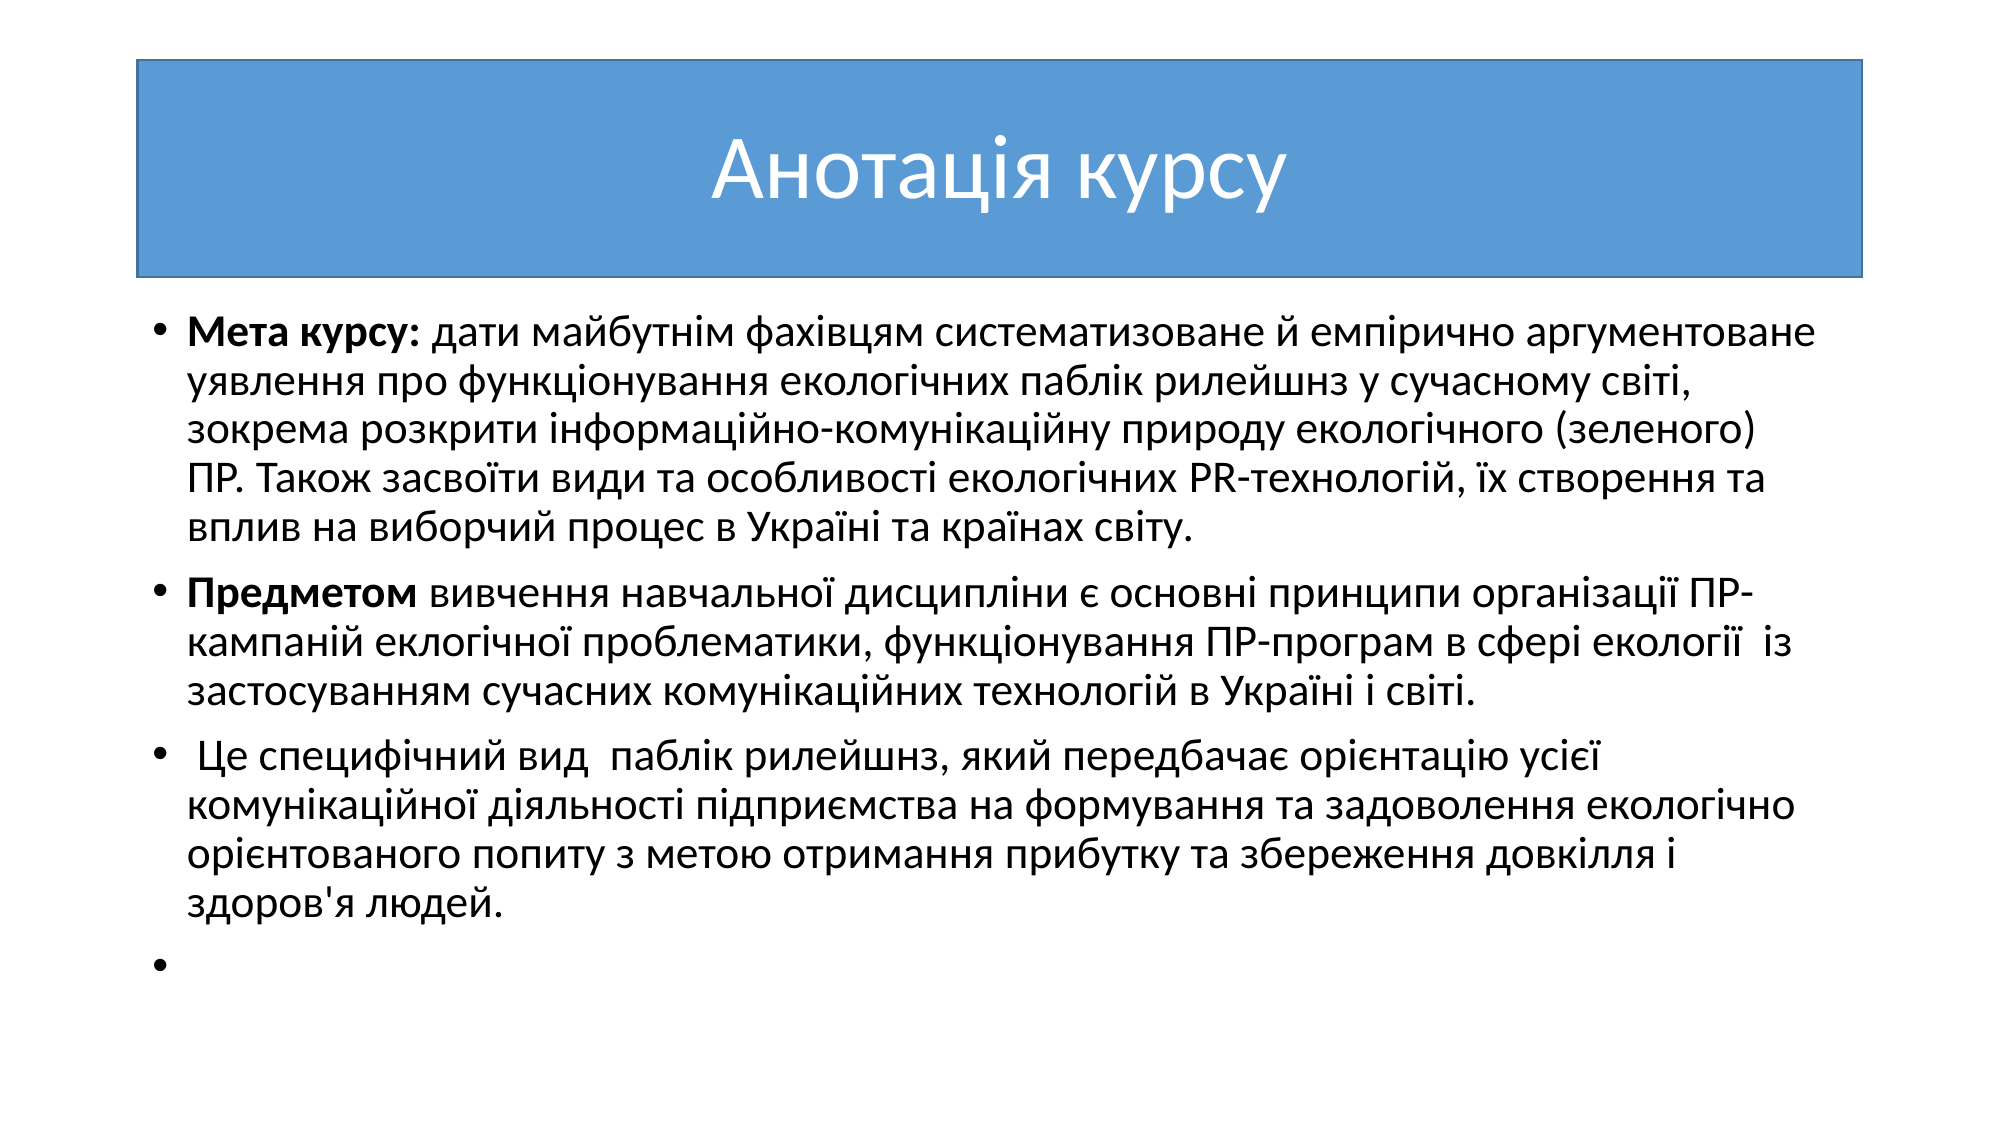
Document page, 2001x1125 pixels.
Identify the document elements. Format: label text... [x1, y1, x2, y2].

list Мета курсу: дати майбутнім фахівцям систематизоване й емпірично аргументоване уявлення про функціонування екологічних паблік рилейшнз у сучасному світі, зокрема розкрити інформаційно-комунікаційну природу екологічного (зеленого) ПР. Також засвоїти види та особливості екологічних PR-технологій, їх створення та вплив на виборчий процес в Україні та країнах світу. Предметом вивчення навчальної дисципліни є основні принципи організації ПР-кампаній еклогічної проблематики, функціонування ПР-програм в сфері екології із застосуванням сучасних комунікаційних технологій в Україні і світі. Це специфічний вид паблік рилейшнз, який передбачає орієнтацію усієї комунікаційної діяльності підприємства на формування та задоволення екологічно орієнтованого попиту з метою отримання прибутку та збереження довкілля і здоров'я людей. [137, 299, 1863, 1014]
title Анотація курсу [136, 59, 1863, 278]
